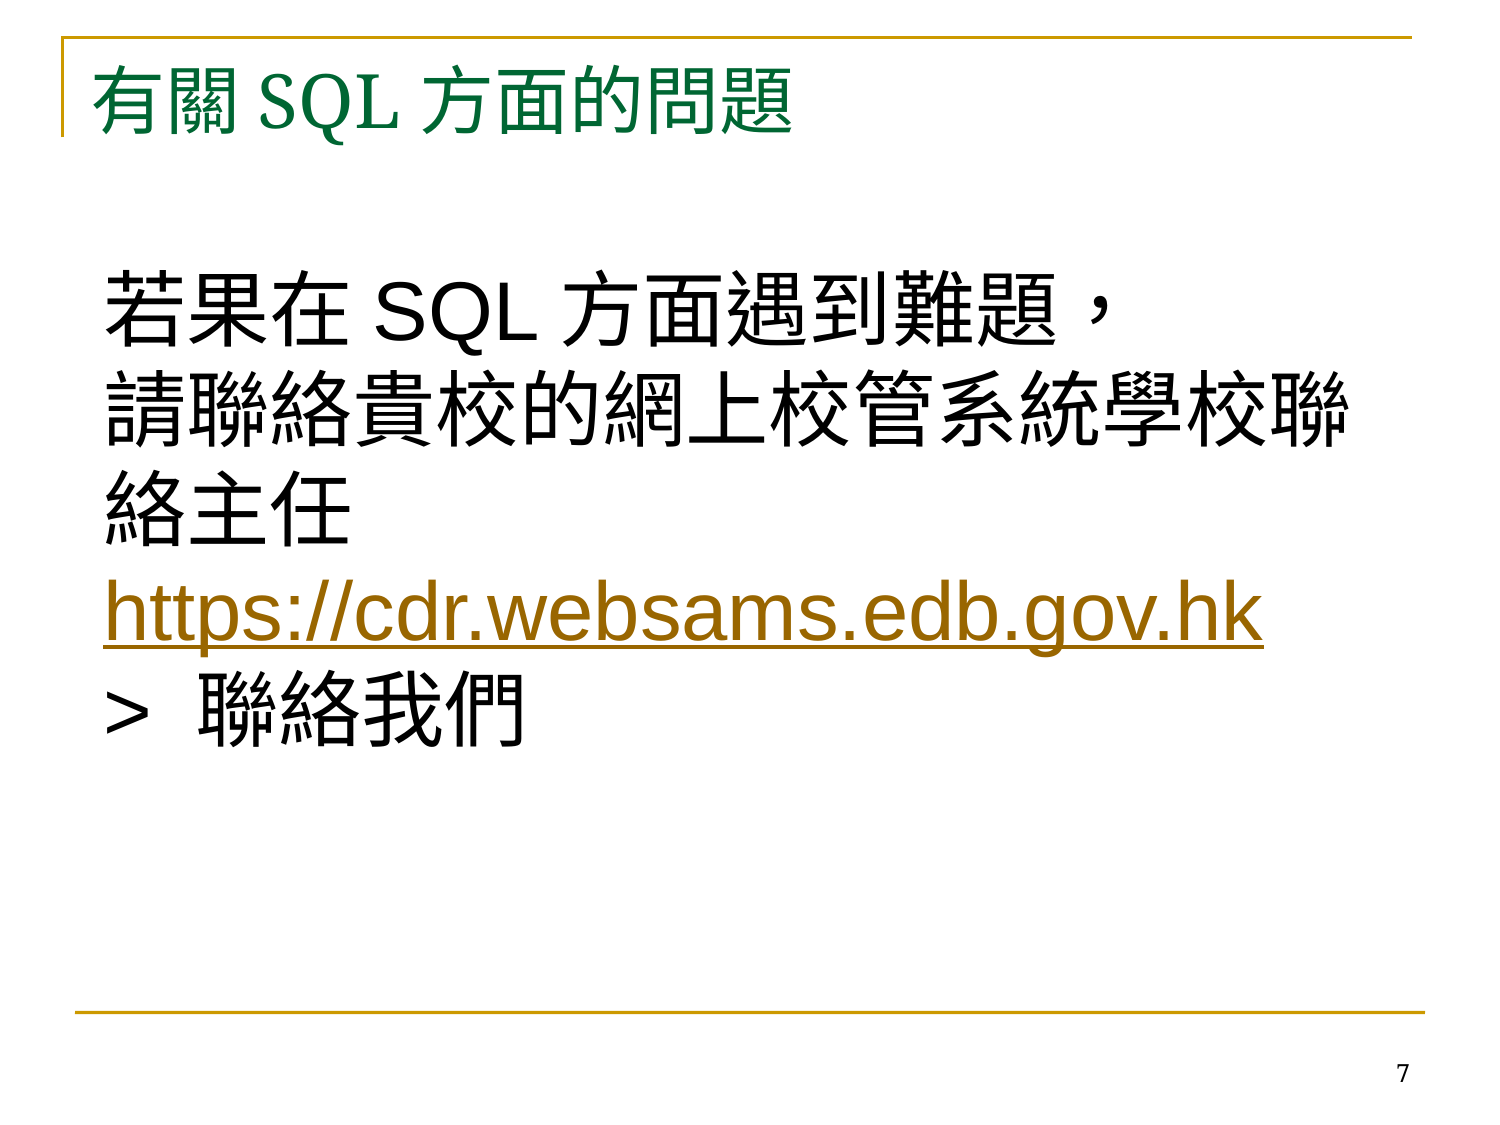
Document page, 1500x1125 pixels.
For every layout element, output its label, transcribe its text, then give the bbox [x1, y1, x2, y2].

text_box 若果在SQL方面遇到難題， 請聯絡貴校的網上校管系統學校聯絡主任https://cdr.websams.edb.gov.hk > 聯絡我們 [88, 249, 1412, 765]
title 有關SQL方面的問題 [75, 45, 1425, 233]
slide_number 7 [1074, 1024, 1425, 1100]
